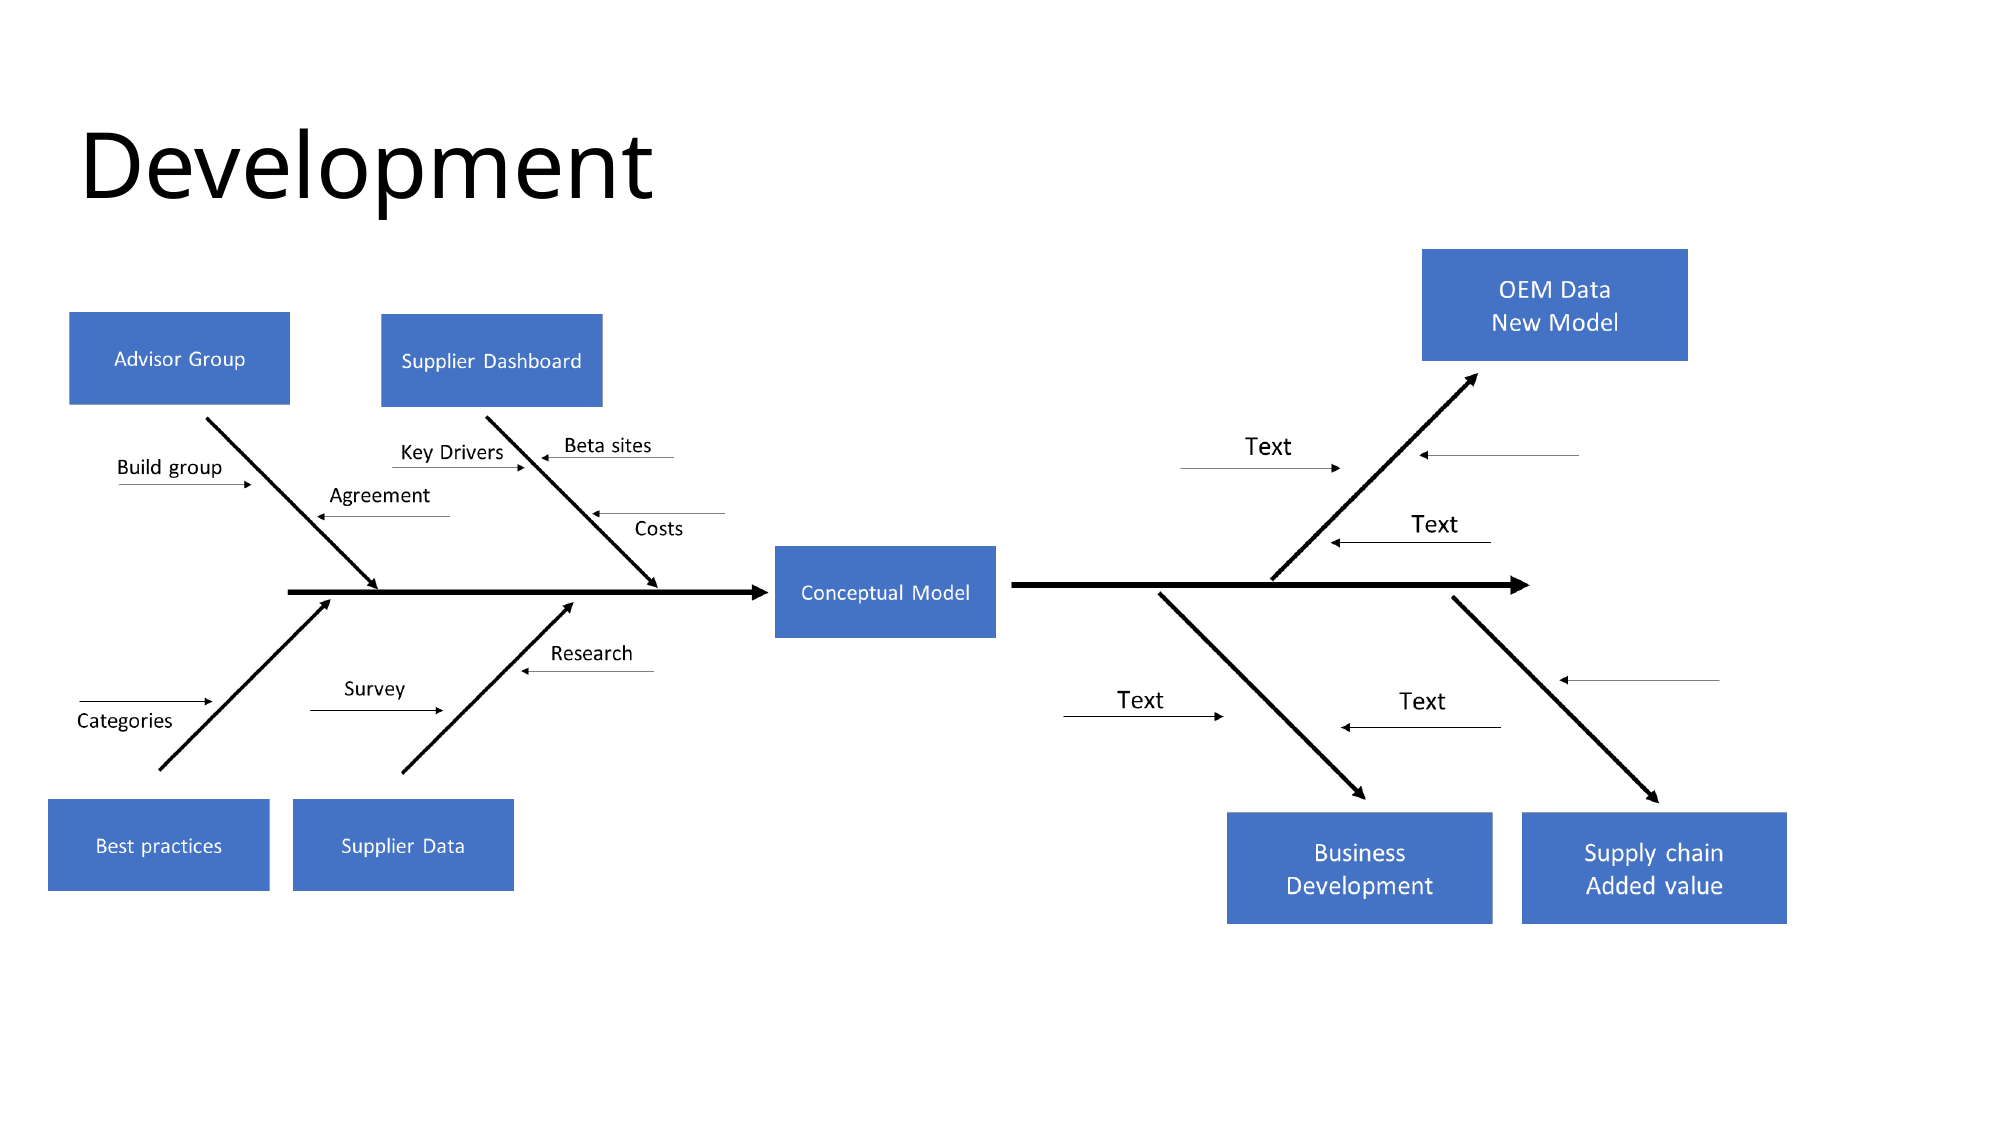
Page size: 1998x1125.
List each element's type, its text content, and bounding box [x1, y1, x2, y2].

picture [1011, 249, 1787, 924]
picture [48, 312, 996, 891]
title Development [63, 59, 1787, 278]
